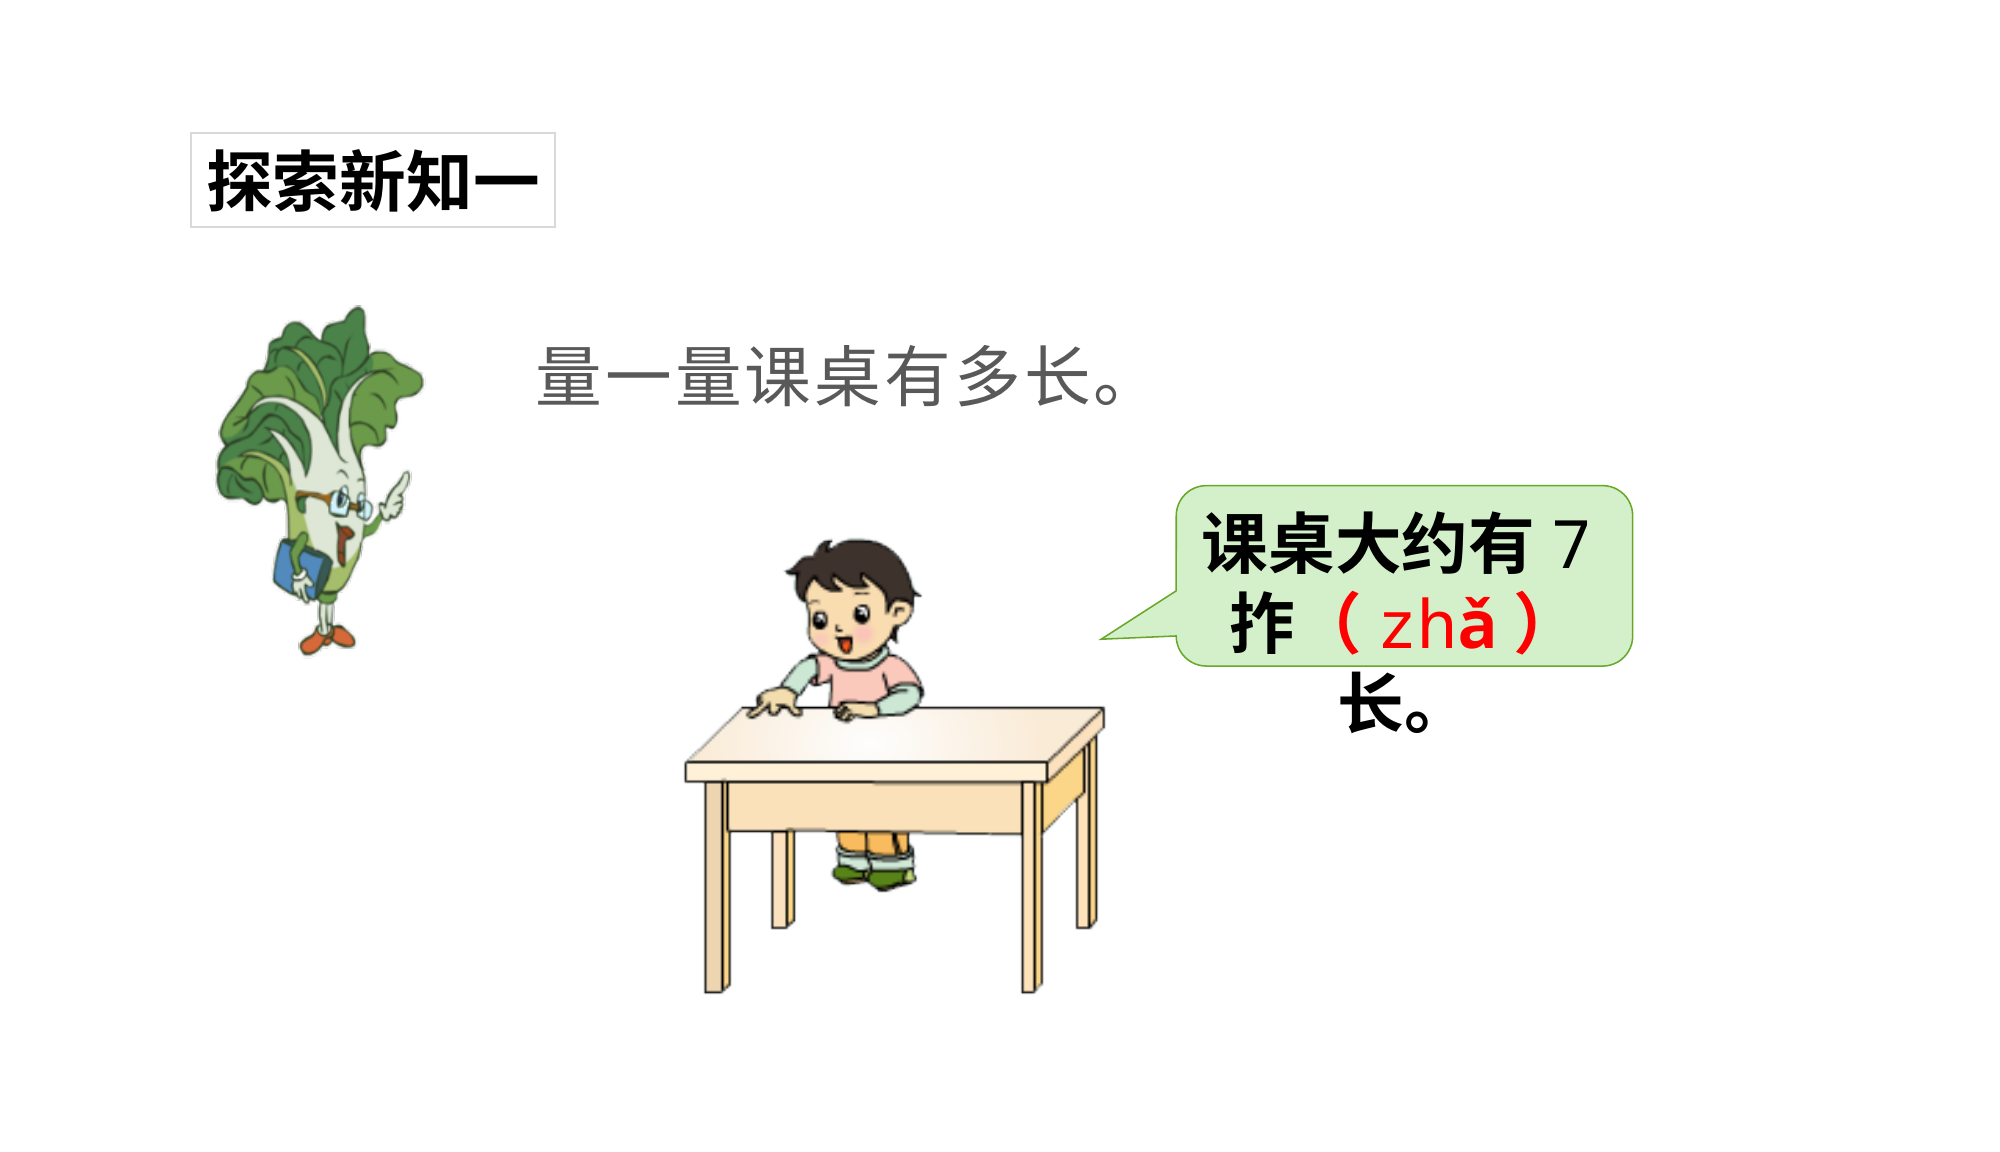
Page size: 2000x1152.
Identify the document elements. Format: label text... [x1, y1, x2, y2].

picture [211, 304, 429, 660]
text_box 探索新知一 [191, 132, 555, 228]
list 量一量课桌有多长。 [524, 304, 1216, 429]
text_box 课桌大约有7拃（zhǎ）长。 [1111, 485, 1633, 667]
picture [670, 531, 1111, 1007]
